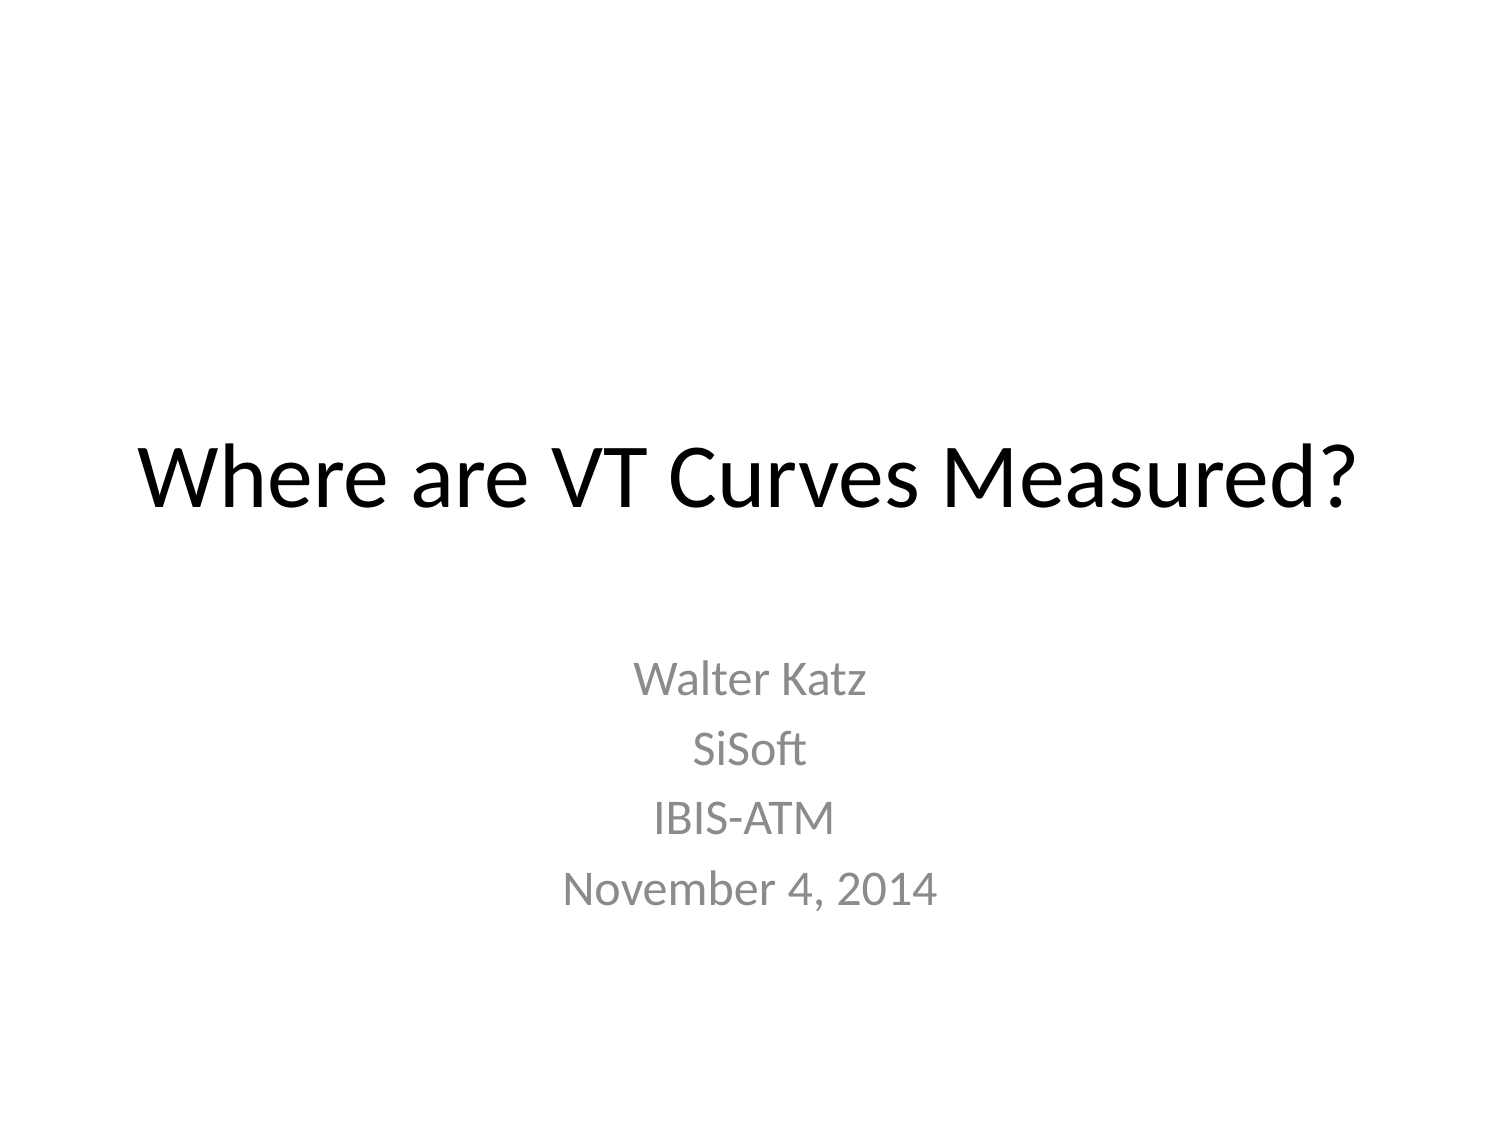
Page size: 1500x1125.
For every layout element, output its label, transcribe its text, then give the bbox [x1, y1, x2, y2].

title Where are VT Curves Measured? [112, 350, 1388, 592]
subtitle Walter Katz SiSoft IBIS-ATM November 4, 2014 [225, 637, 1275, 925]
